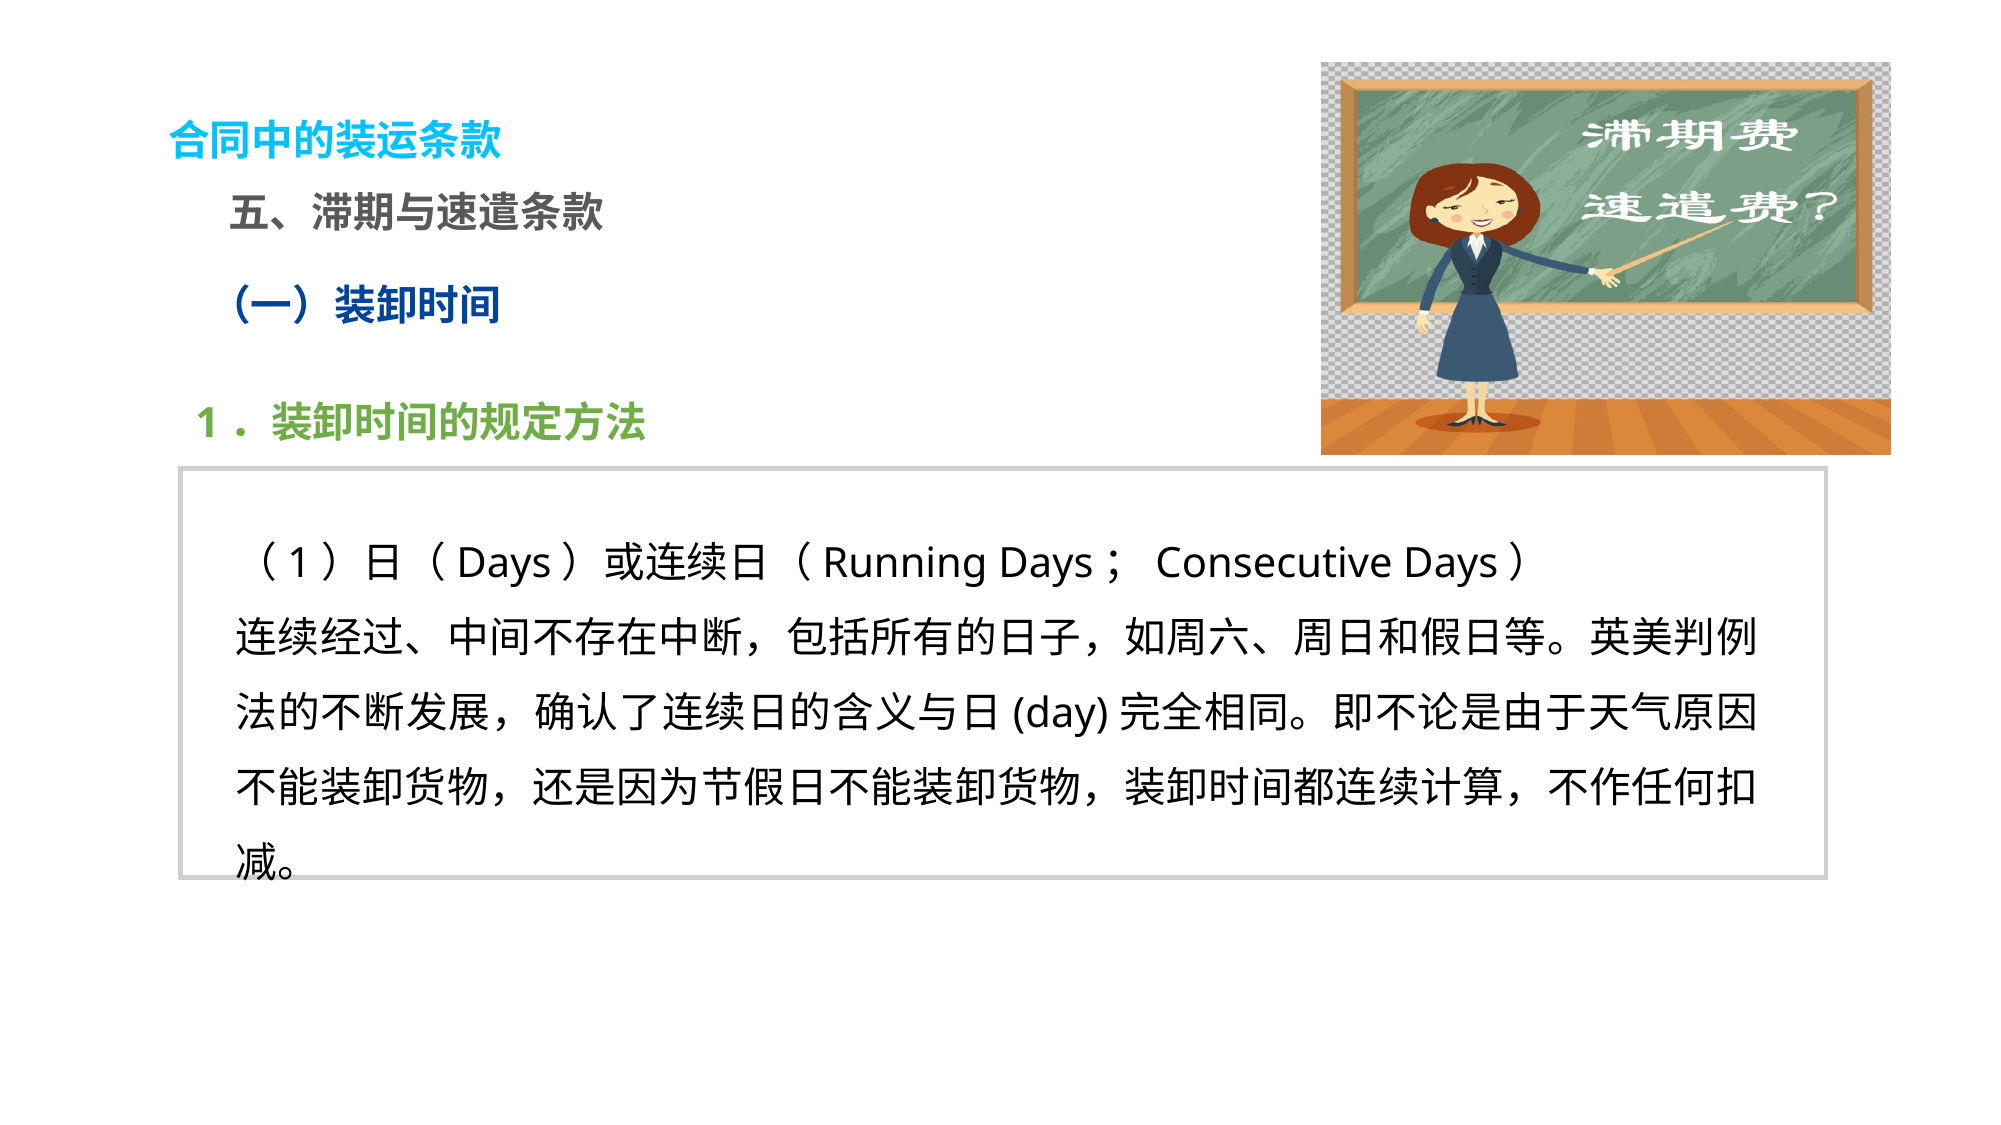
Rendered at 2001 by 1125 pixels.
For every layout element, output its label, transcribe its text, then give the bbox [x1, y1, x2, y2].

text_box （一）装卸时间 [194, 271, 1196, 337]
text_box 1．装卸时间的规定方法 [180, 363, 1321, 454]
text_box 合同中的装运条款 [153, 106, 860, 222]
text_box [180, 468, 1827, 878]
text_box （1）日（Days）或连续日（Running Days；Consecutive Days） 连续经过、中间不存在中断，包括所有的日子，如周六、周日和假日等。英美判例法的不断发展，确认了连续日的含义与日(day)完全相同。即不论是由于天气原因不能装卸货物，还是因为节假日不能装卸货物，装卸时间都连续计算，不作任何扣减。 [220, 503, 1773, 894]
text_box 五、滞期与速遣条款 [213, 178, 1097, 243]
picture [1321, 62, 1891, 455]
